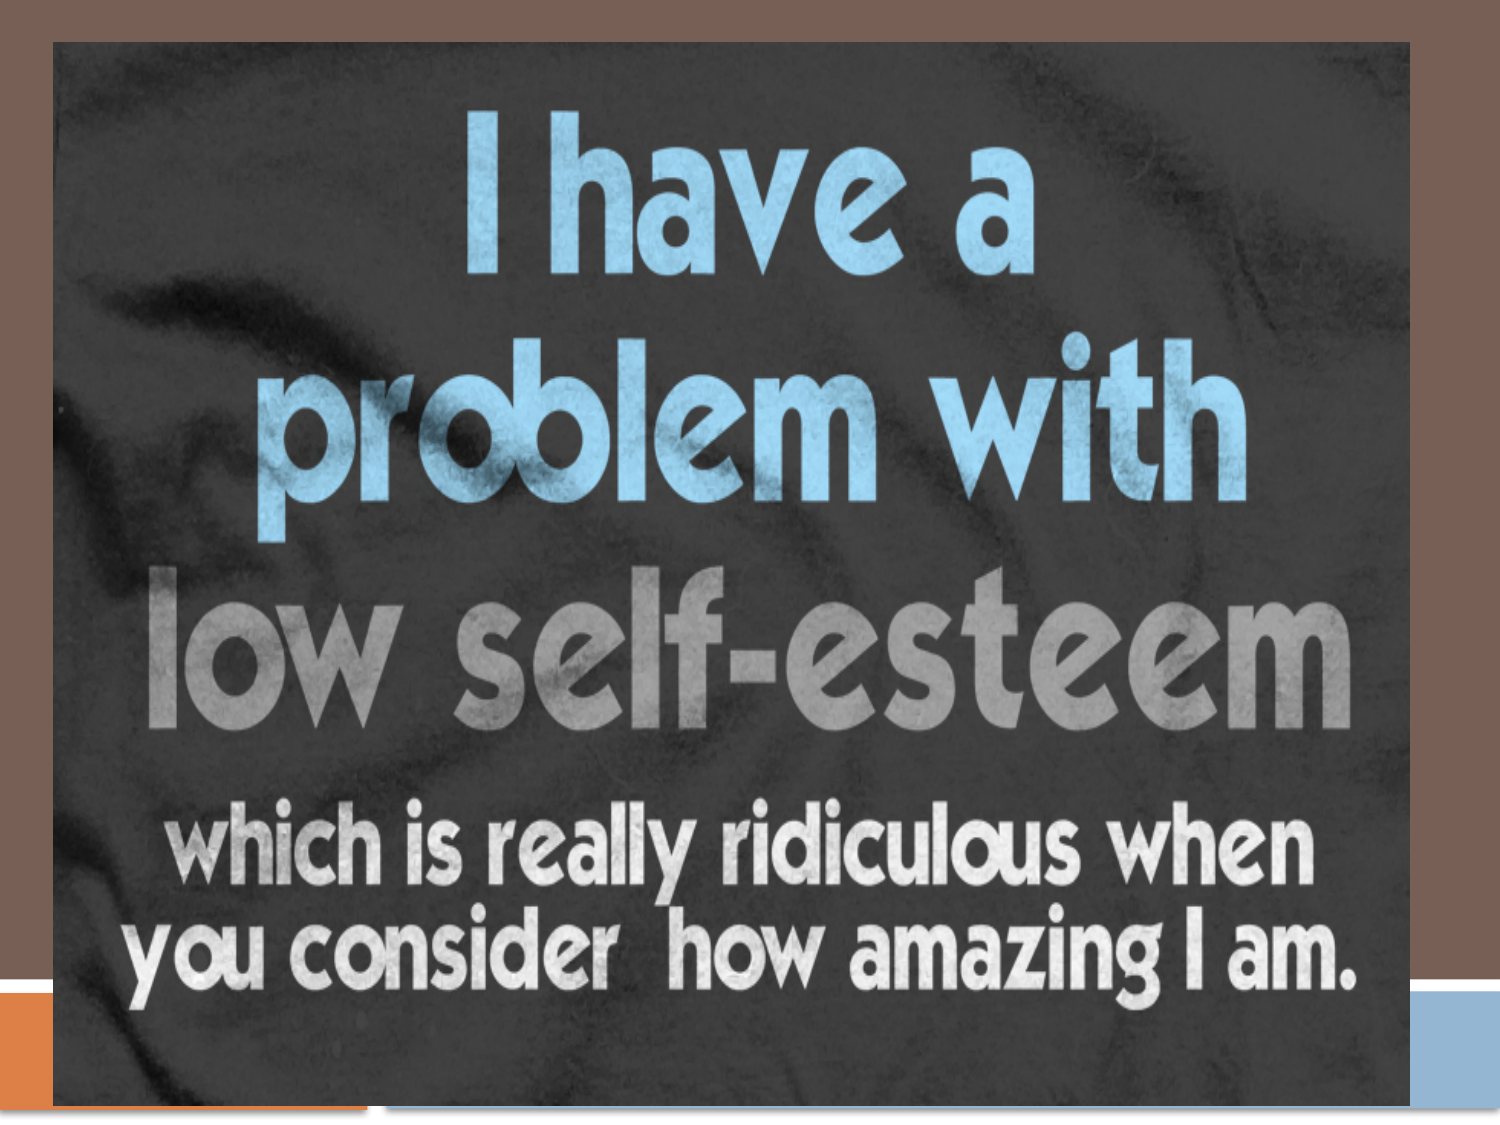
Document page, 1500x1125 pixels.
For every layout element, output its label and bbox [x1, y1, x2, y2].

picture [52, 42, 1410, 1107]
